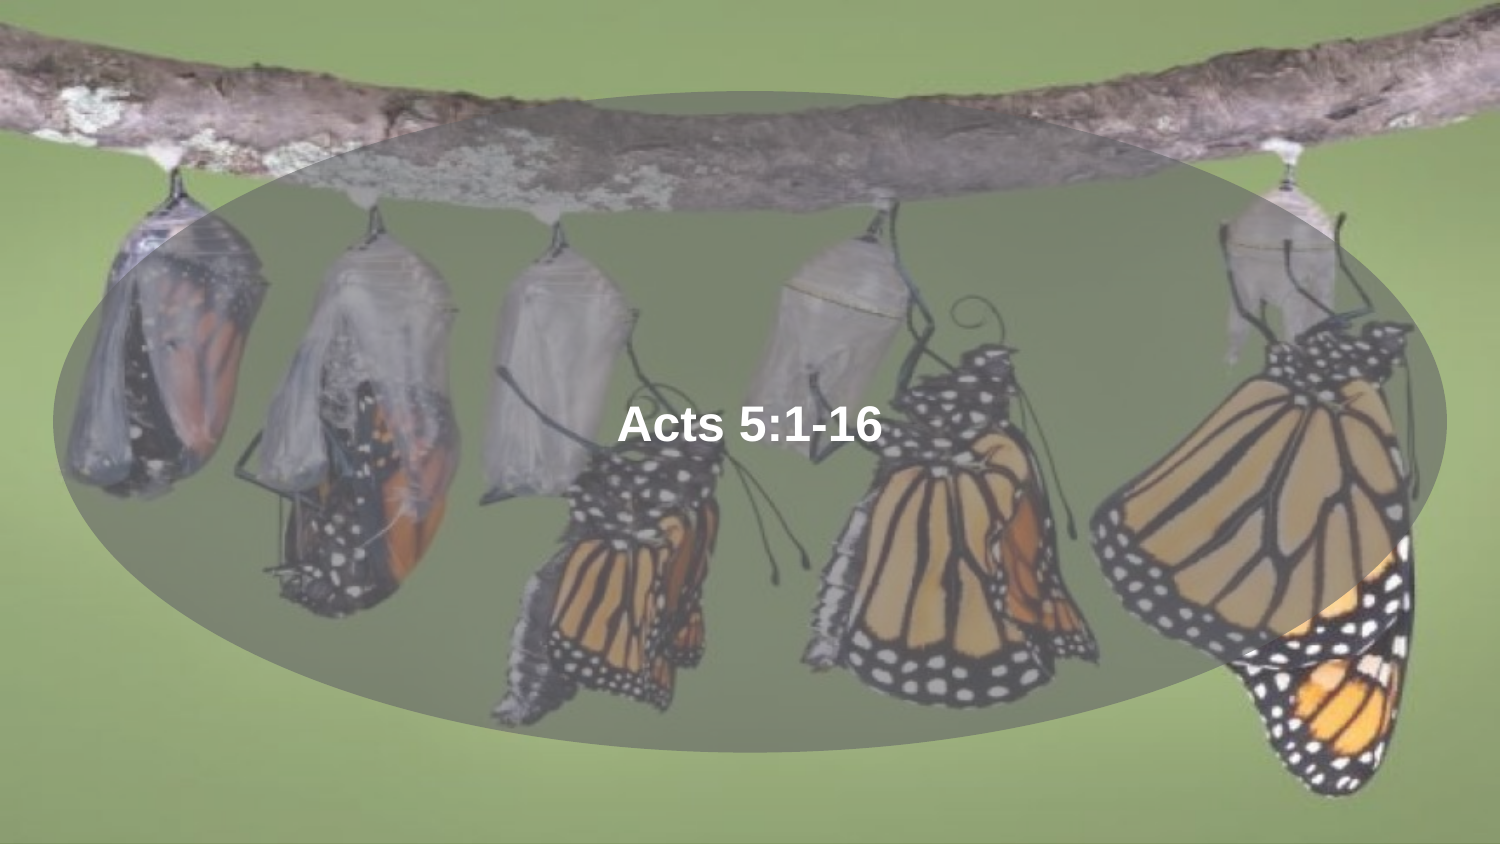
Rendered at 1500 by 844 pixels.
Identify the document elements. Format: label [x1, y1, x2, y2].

picture [0, 0, 1500, 844]
text_box [52, 90, 1448, 753]
